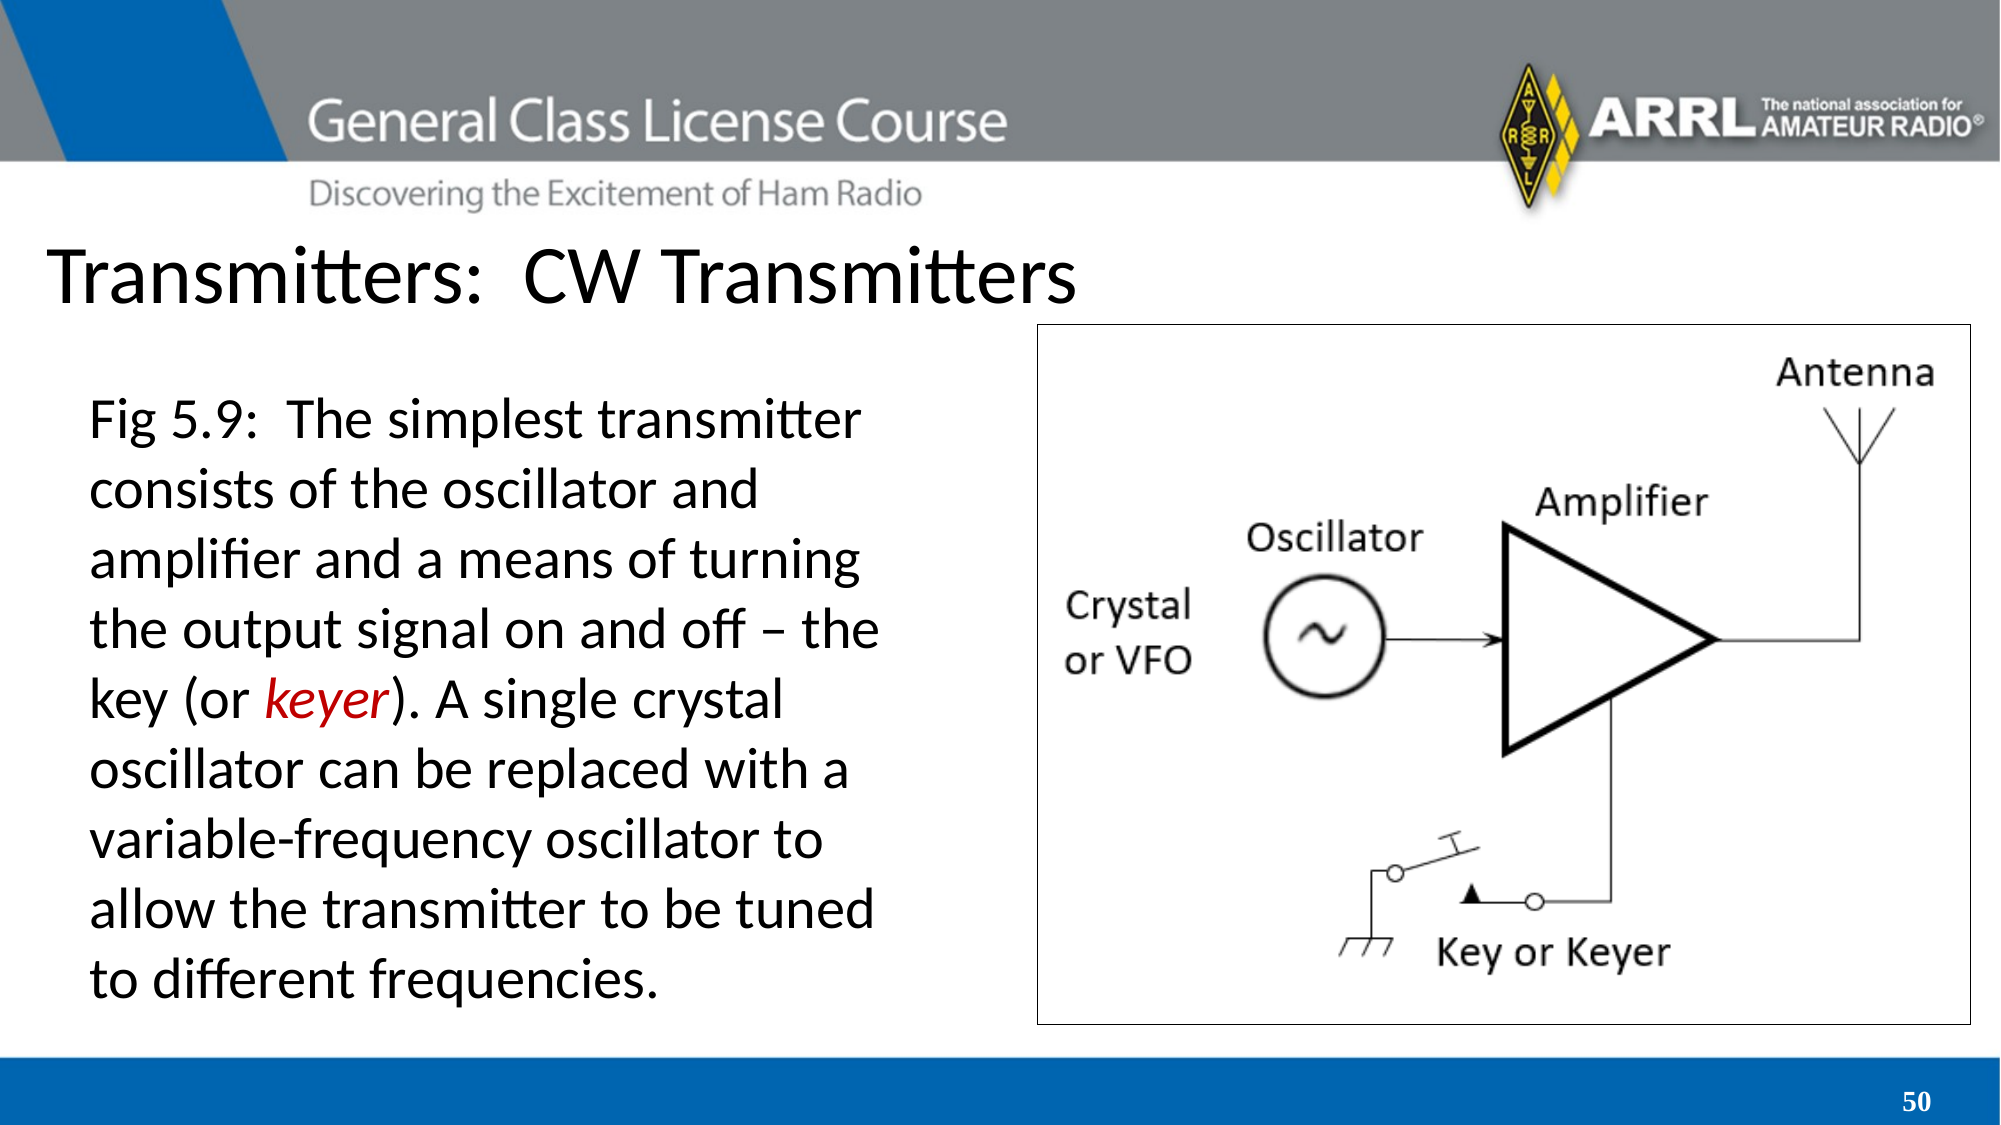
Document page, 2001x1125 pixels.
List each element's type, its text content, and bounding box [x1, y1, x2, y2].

picture [0, 0, 2001, 1125]
title Transmitters: CW Transmitters [12, 212, 1113, 356]
text_box Fig 5.9: The simplest transmitter consists of the oscillator and amplifier and a means of turning the output signal on and off – the key (or keyer). A single crystal oscillator can be replaced with a variable-frequency oscillator to allow the transmitter to be tuned to different frequencies. [74, 372, 900, 1018]
